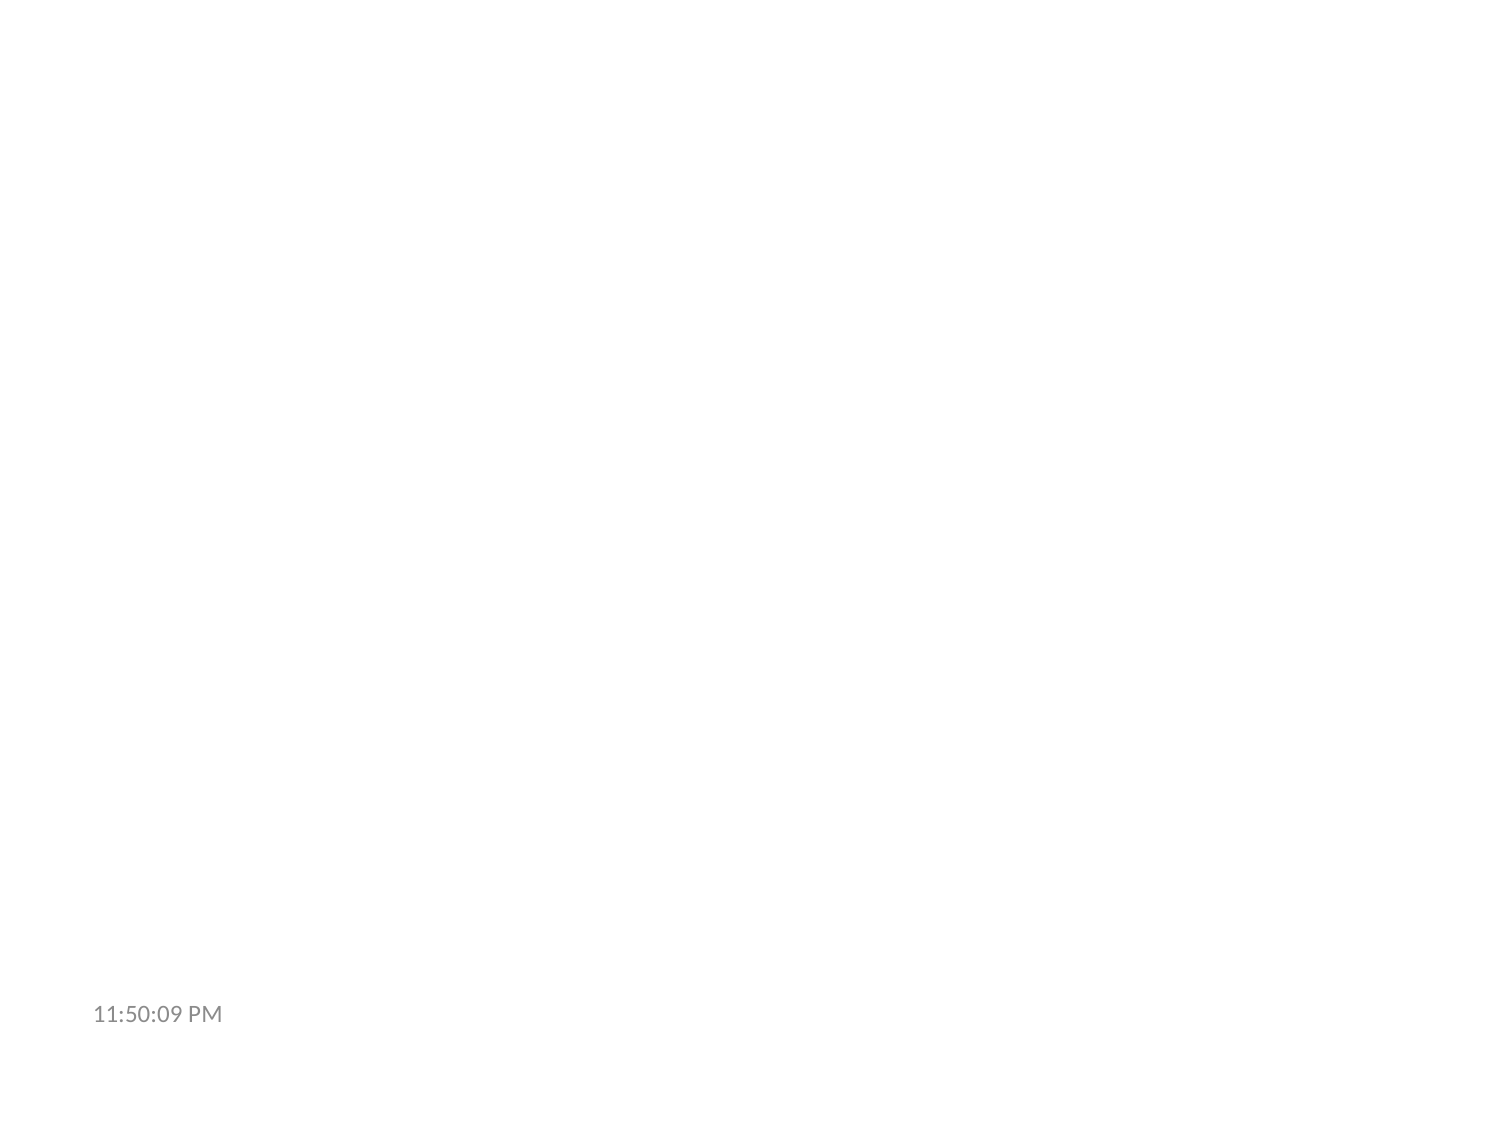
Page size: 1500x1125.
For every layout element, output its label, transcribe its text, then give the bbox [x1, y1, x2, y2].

text_box 3:35:09 PM [77, 982, 428, 1043]
